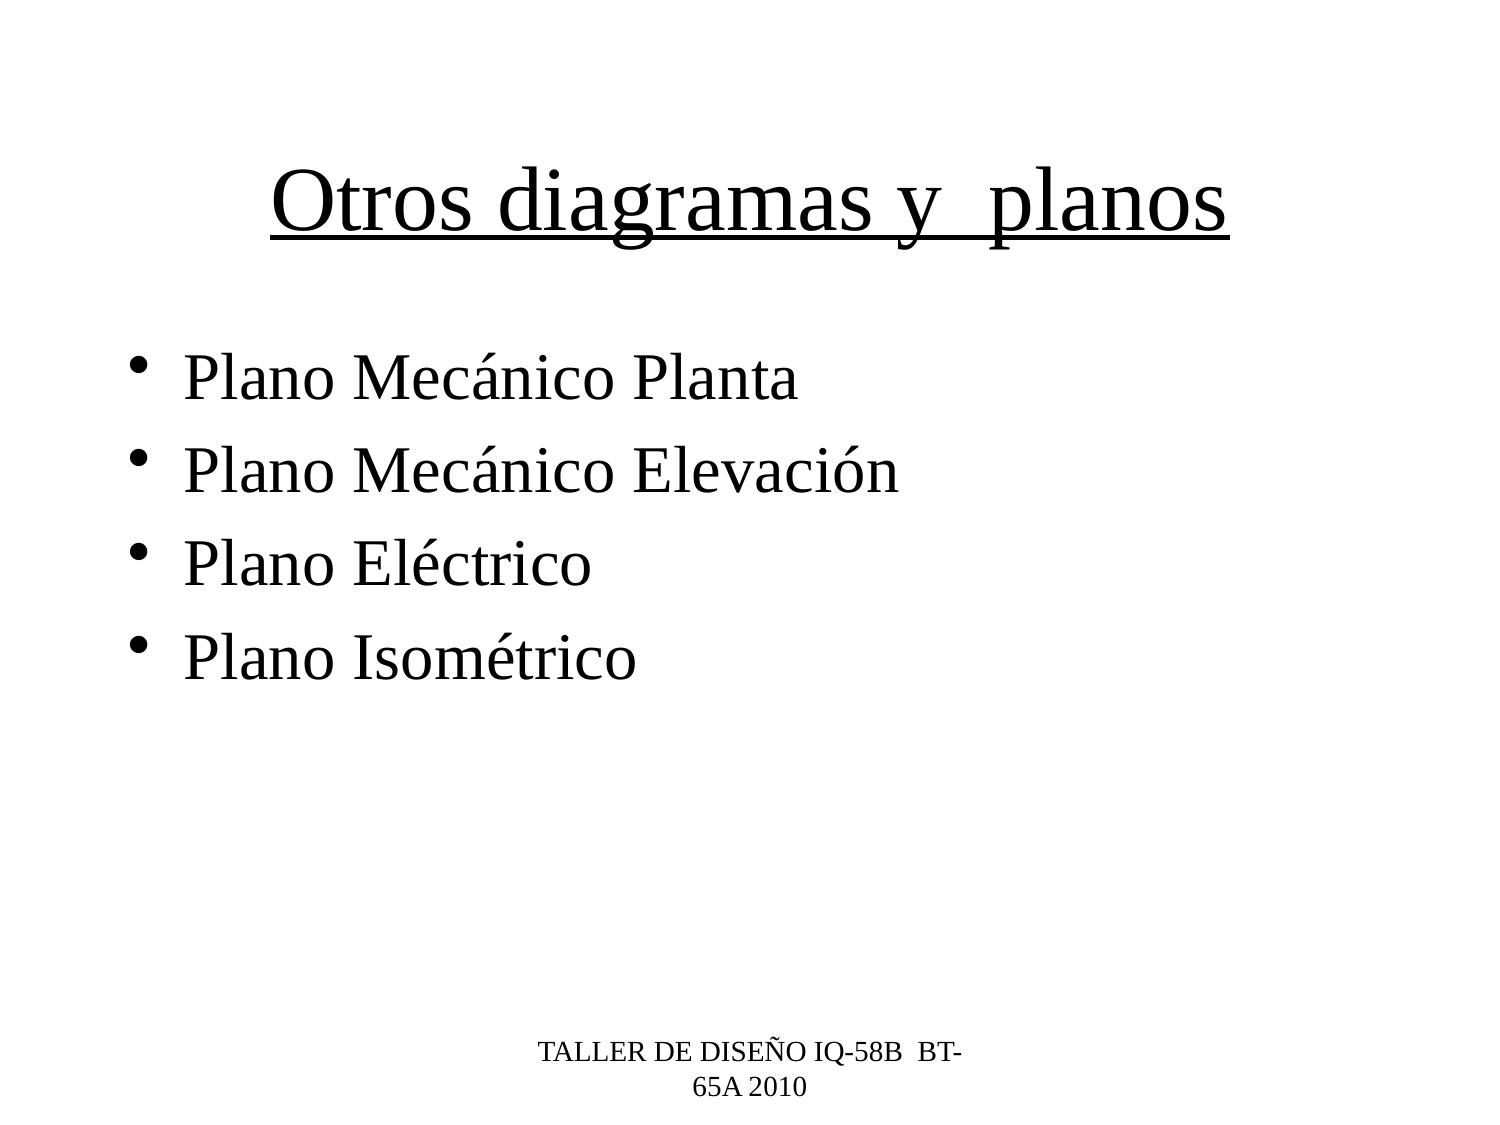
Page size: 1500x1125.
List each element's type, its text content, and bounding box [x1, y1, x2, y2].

footer TALLER DE DISEÑO IQ-58B BT-65A 2010 [512, 1024, 988, 1101]
title Otros diagramas y planos [112, 99, 1388, 288]
list Plano Mecánico Planta Plano Mecánico Elevación Plano Eléctrico Plano Isométrico [112, 324, 1388, 1001]
